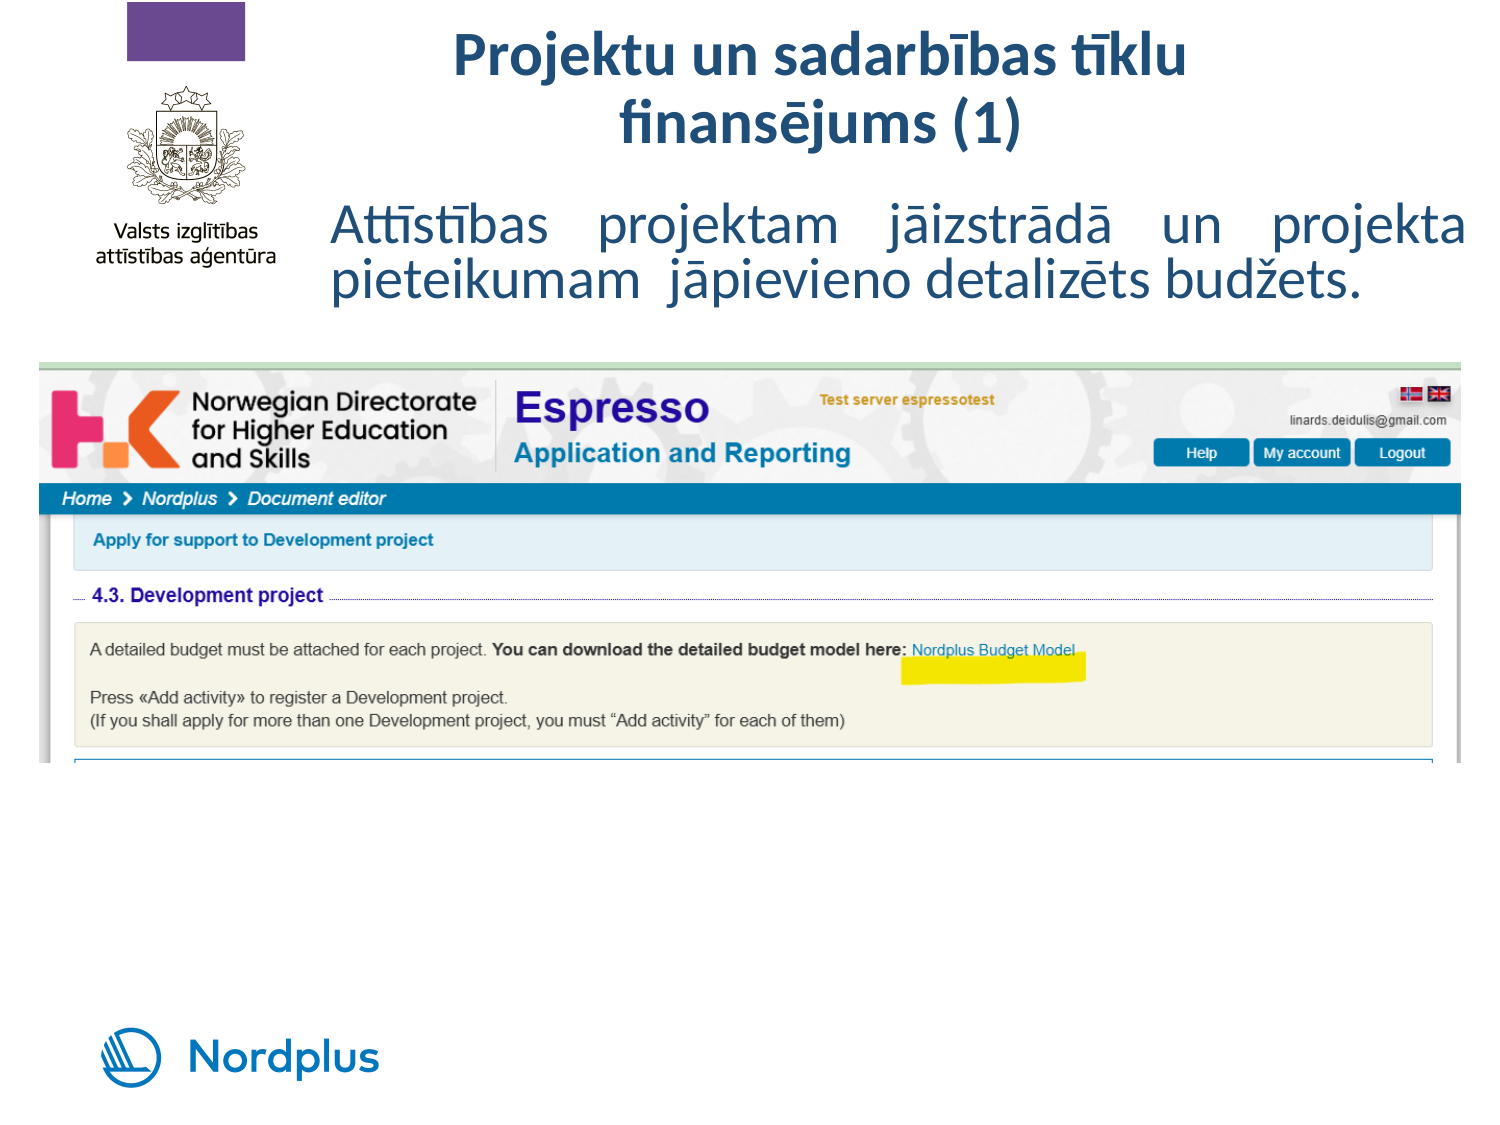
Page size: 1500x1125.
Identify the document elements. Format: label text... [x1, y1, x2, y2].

text_box Projektu un sadarbības tīklu finansējums (1) [289, 11, 1354, 167]
picture [0, 0, 1500, 1125]
list Attīstības projektam jāizstrādā un projekta pieteikumam jāpievieno detalizēts budžets. [315, 190, 1483, 338]
